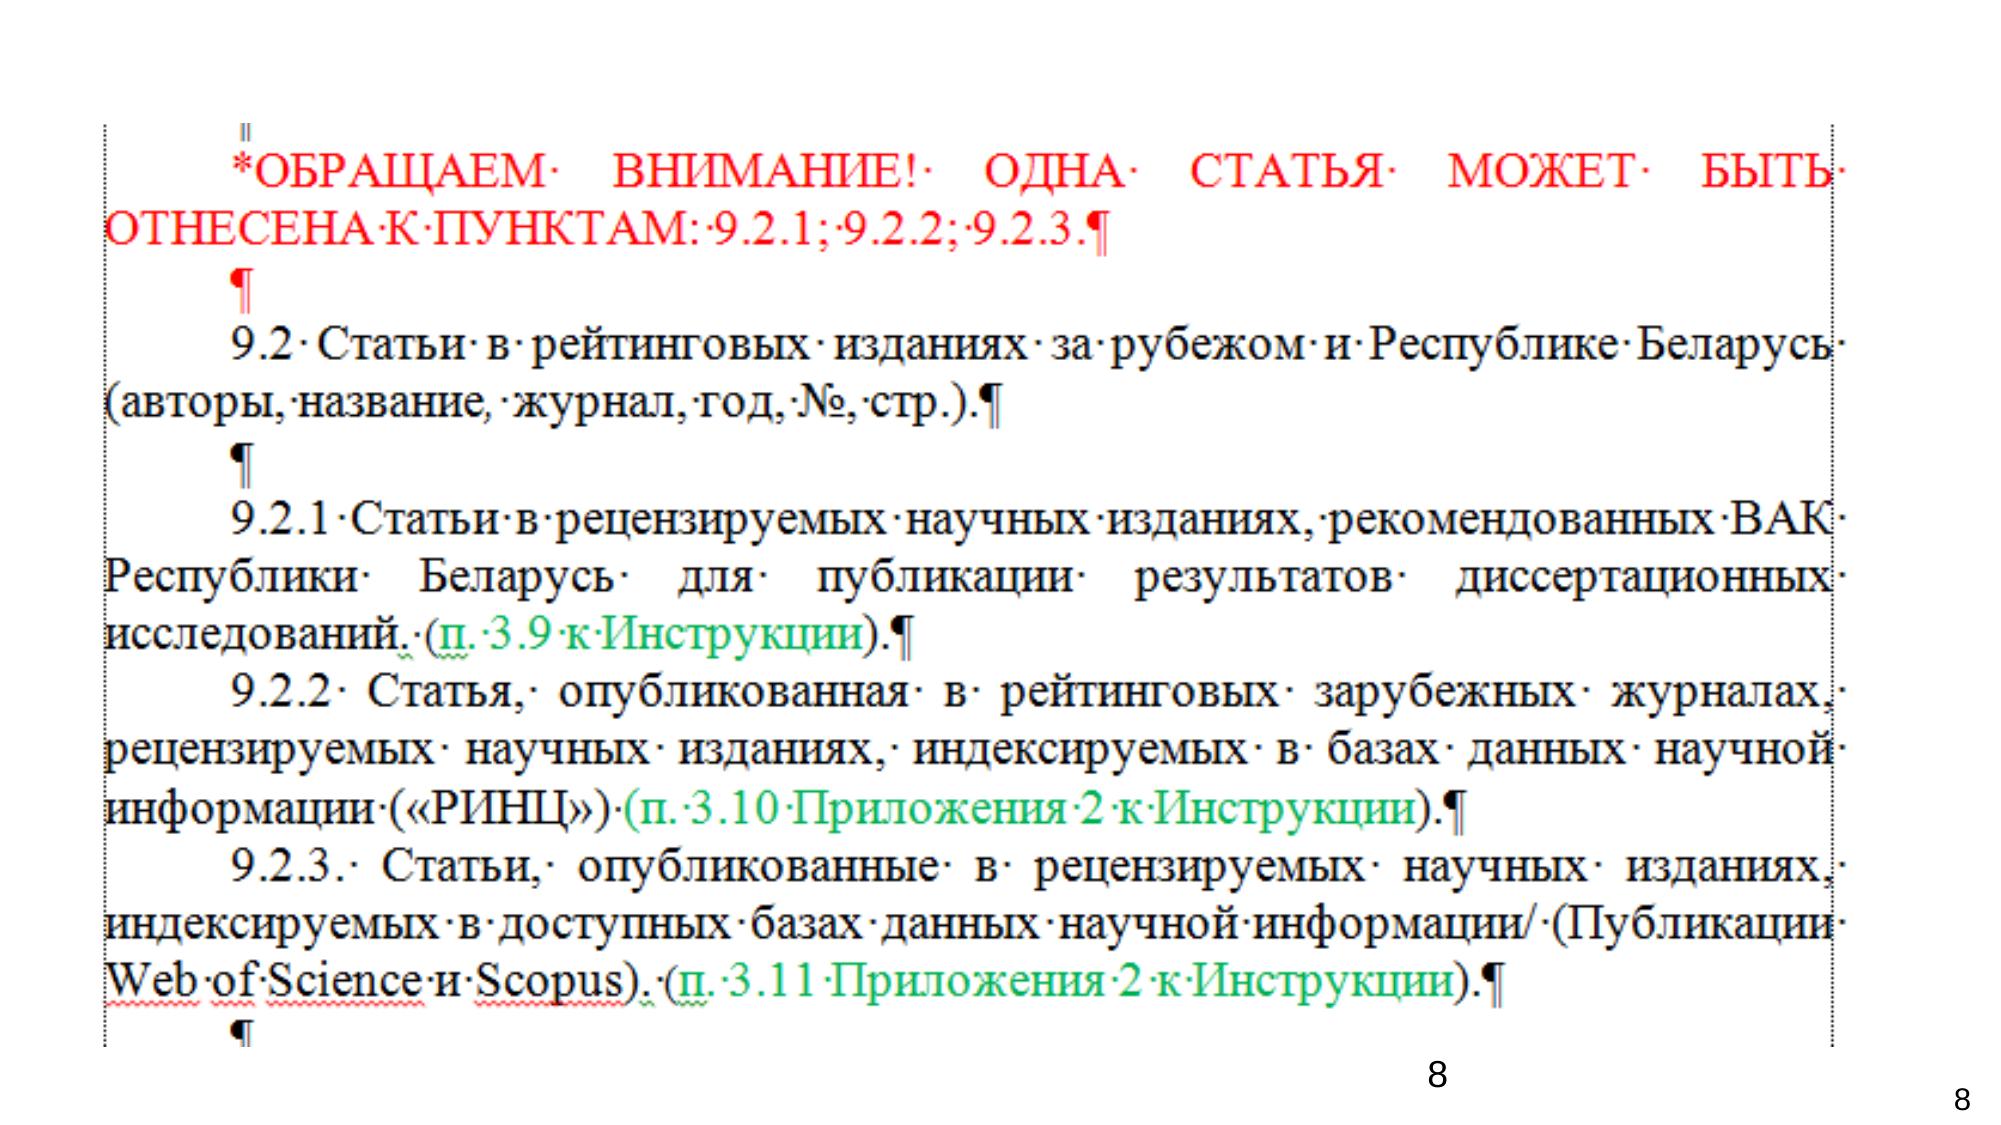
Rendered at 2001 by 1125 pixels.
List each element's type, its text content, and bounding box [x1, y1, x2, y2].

picture [47, 123, 1863, 1047]
slide_number 8 [1412, 1047, 1863, 1103]
